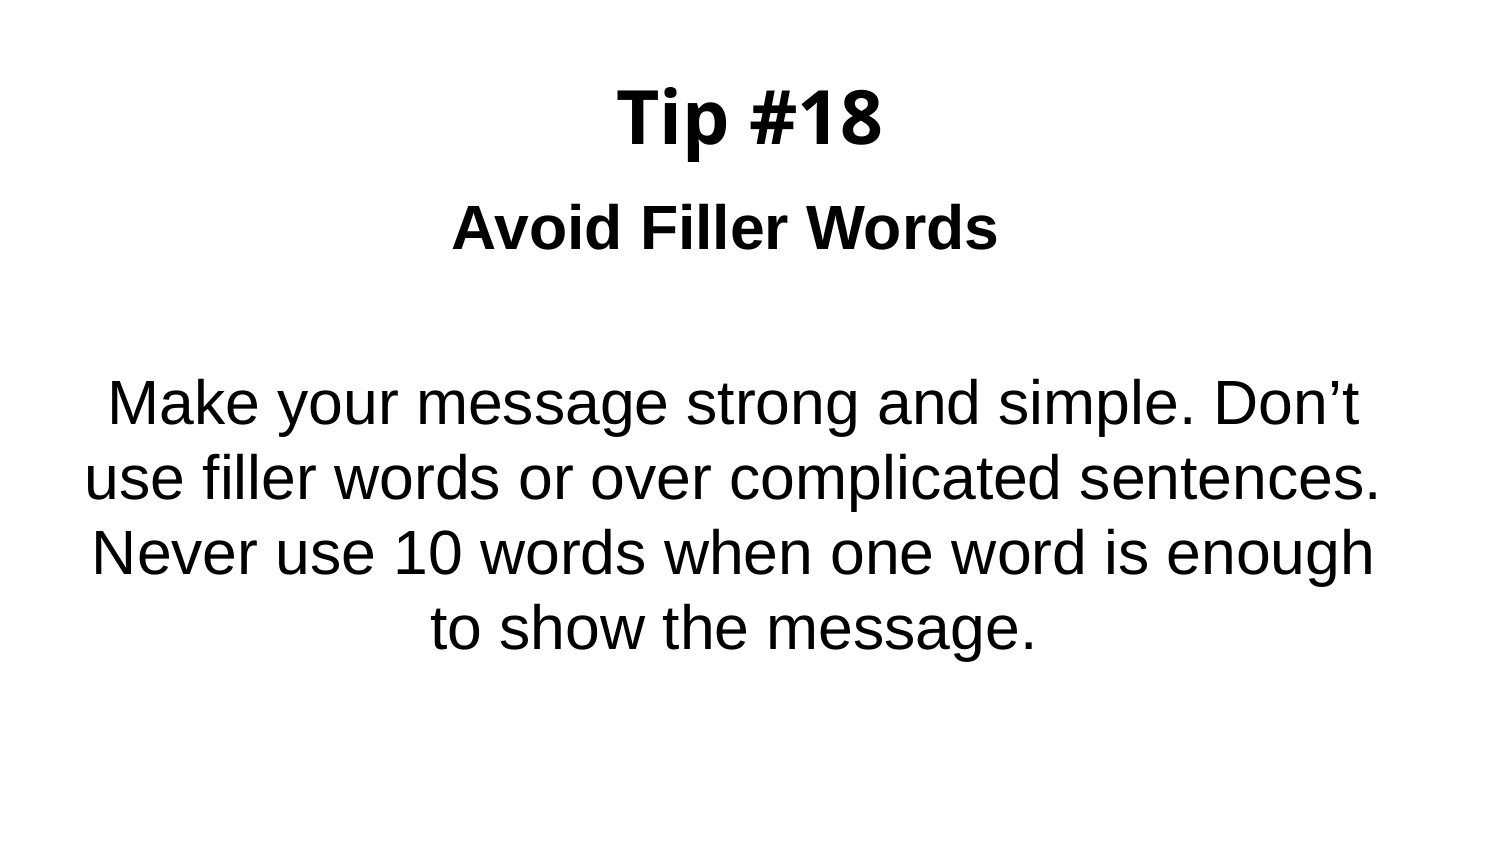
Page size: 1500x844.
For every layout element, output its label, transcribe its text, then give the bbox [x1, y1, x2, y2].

list Avoid Filler Words Make your message strong and simple. Don’t use filler words or over complicated sentences. Never use 10 words when one word is enough to show the message. [59, 84, 1410, 758]
title Tip #18 [75, 33, 1425, 175]
